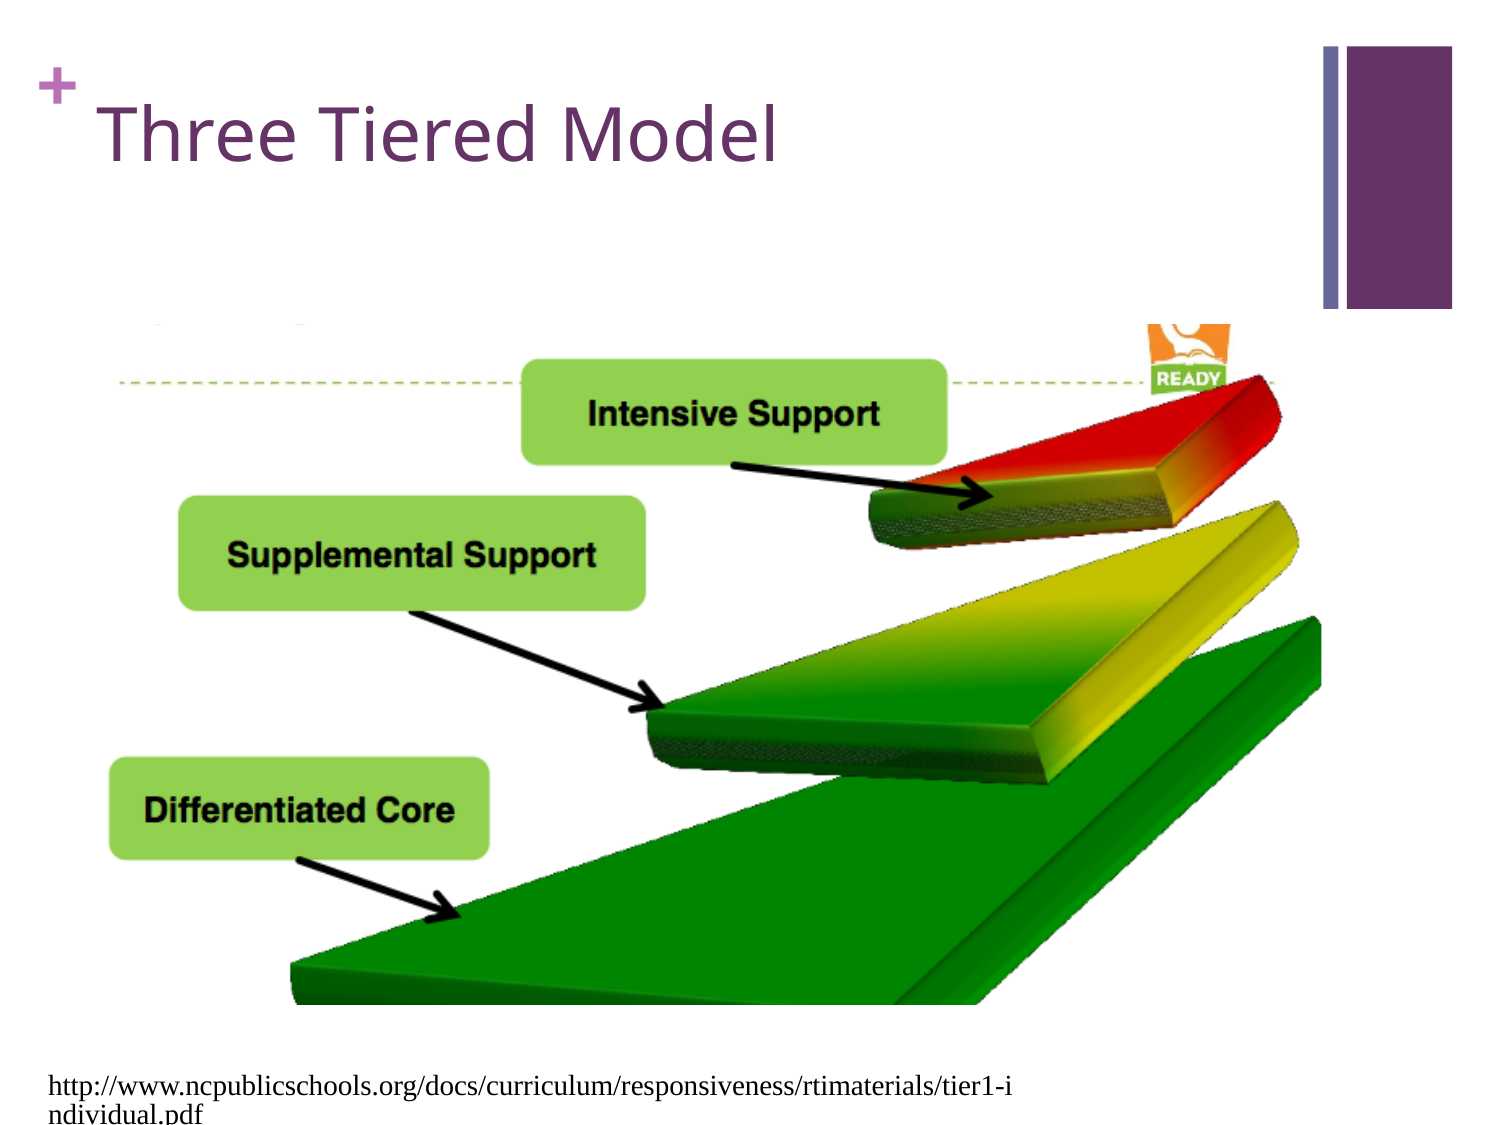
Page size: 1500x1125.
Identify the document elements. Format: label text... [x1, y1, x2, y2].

title Three Tiered Model [81, 79, 1322, 263]
footer http://www.ncpublicschools.org/docs/curriculum/responsiveness/rtimaterials/tier1-individual.pdf [33, 1053, 1038, 1114]
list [81, 324, 1322, 1006]
